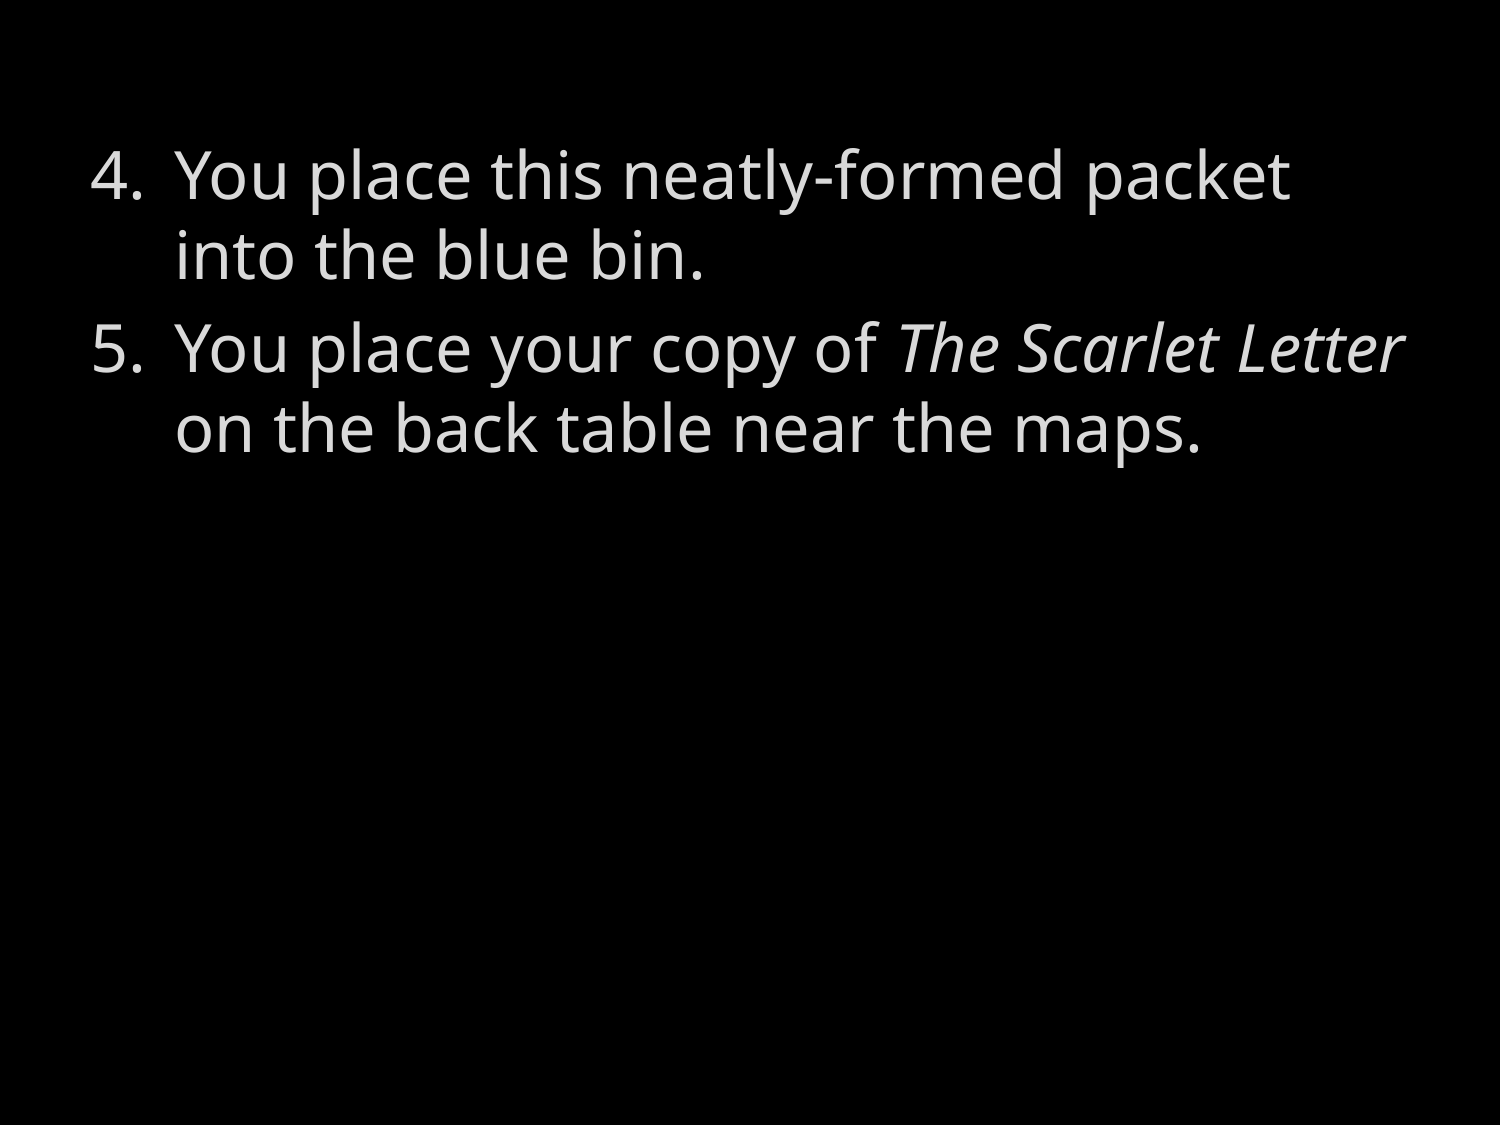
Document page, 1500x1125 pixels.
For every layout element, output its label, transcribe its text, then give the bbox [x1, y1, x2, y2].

list You place this neatly-formed packet into the blue bin. You place your copy of The Scarlet Letter on the back table near the maps. [75, 125, 1425, 1075]
